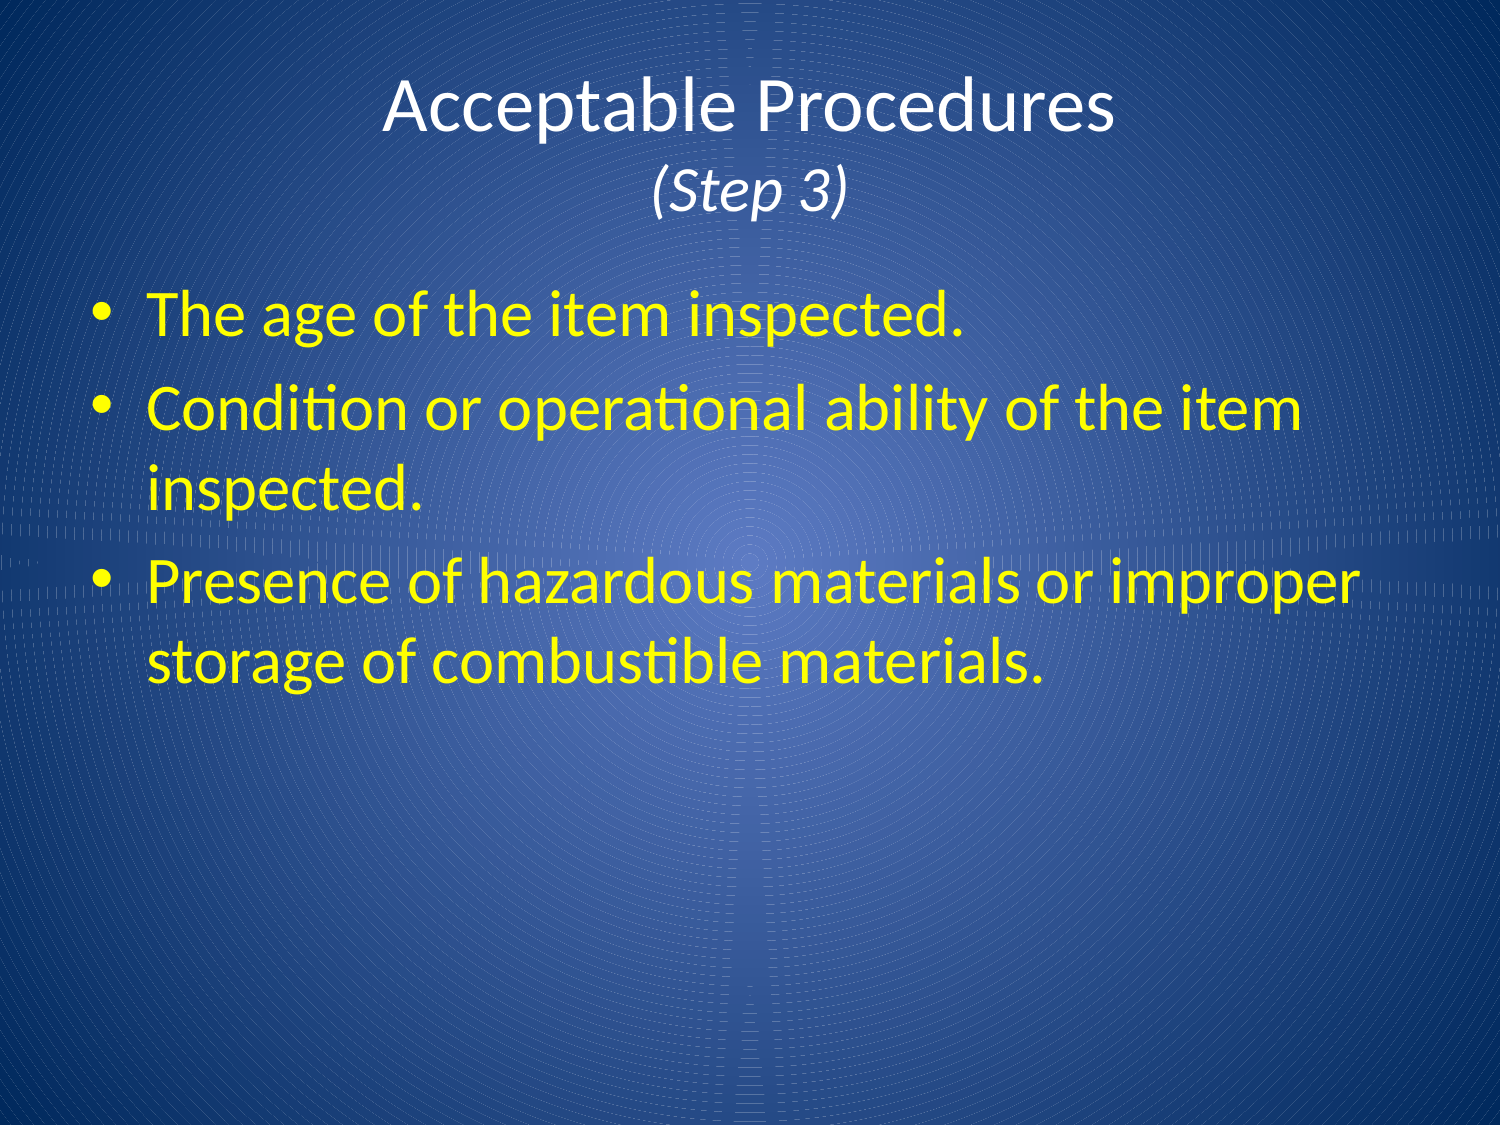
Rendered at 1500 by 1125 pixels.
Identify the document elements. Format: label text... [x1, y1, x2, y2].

title Acceptable Procedures (Step 3) [75, 45, 1425, 233]
list The age of the item inspected. Condition or operational ability of the item inspected. Presence of hazardous materials or improper storage of combustible materials. [75, 262, 1425, 1005]
